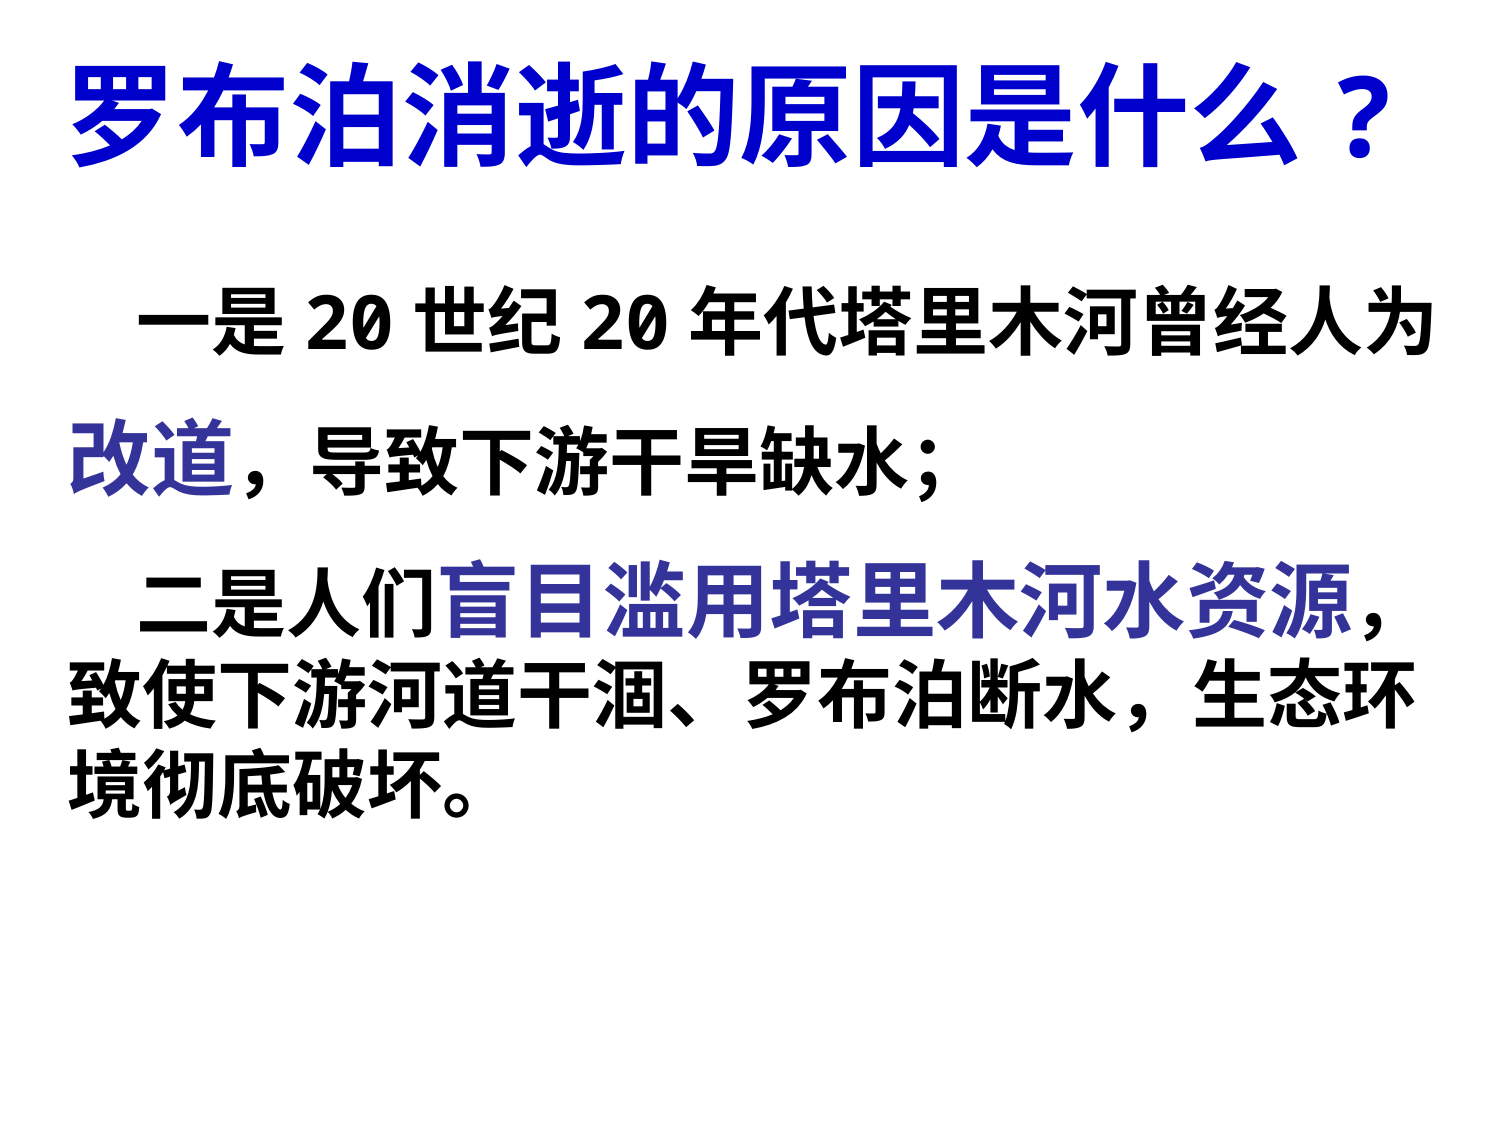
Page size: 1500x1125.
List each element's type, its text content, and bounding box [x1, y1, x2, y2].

text_box 罗布泊消逝的原因是什么? [50, 37, 1456, 188]
text_box 一是20世纪20年代塔里木河曾经人为 改道，导致下游干旱缺水； 二是人们盲目滥用塔里木河水资源，致使下游河道干涸、罗布泊断水，生态环境彻底破坏。 [53, 267, 1500, 896]
